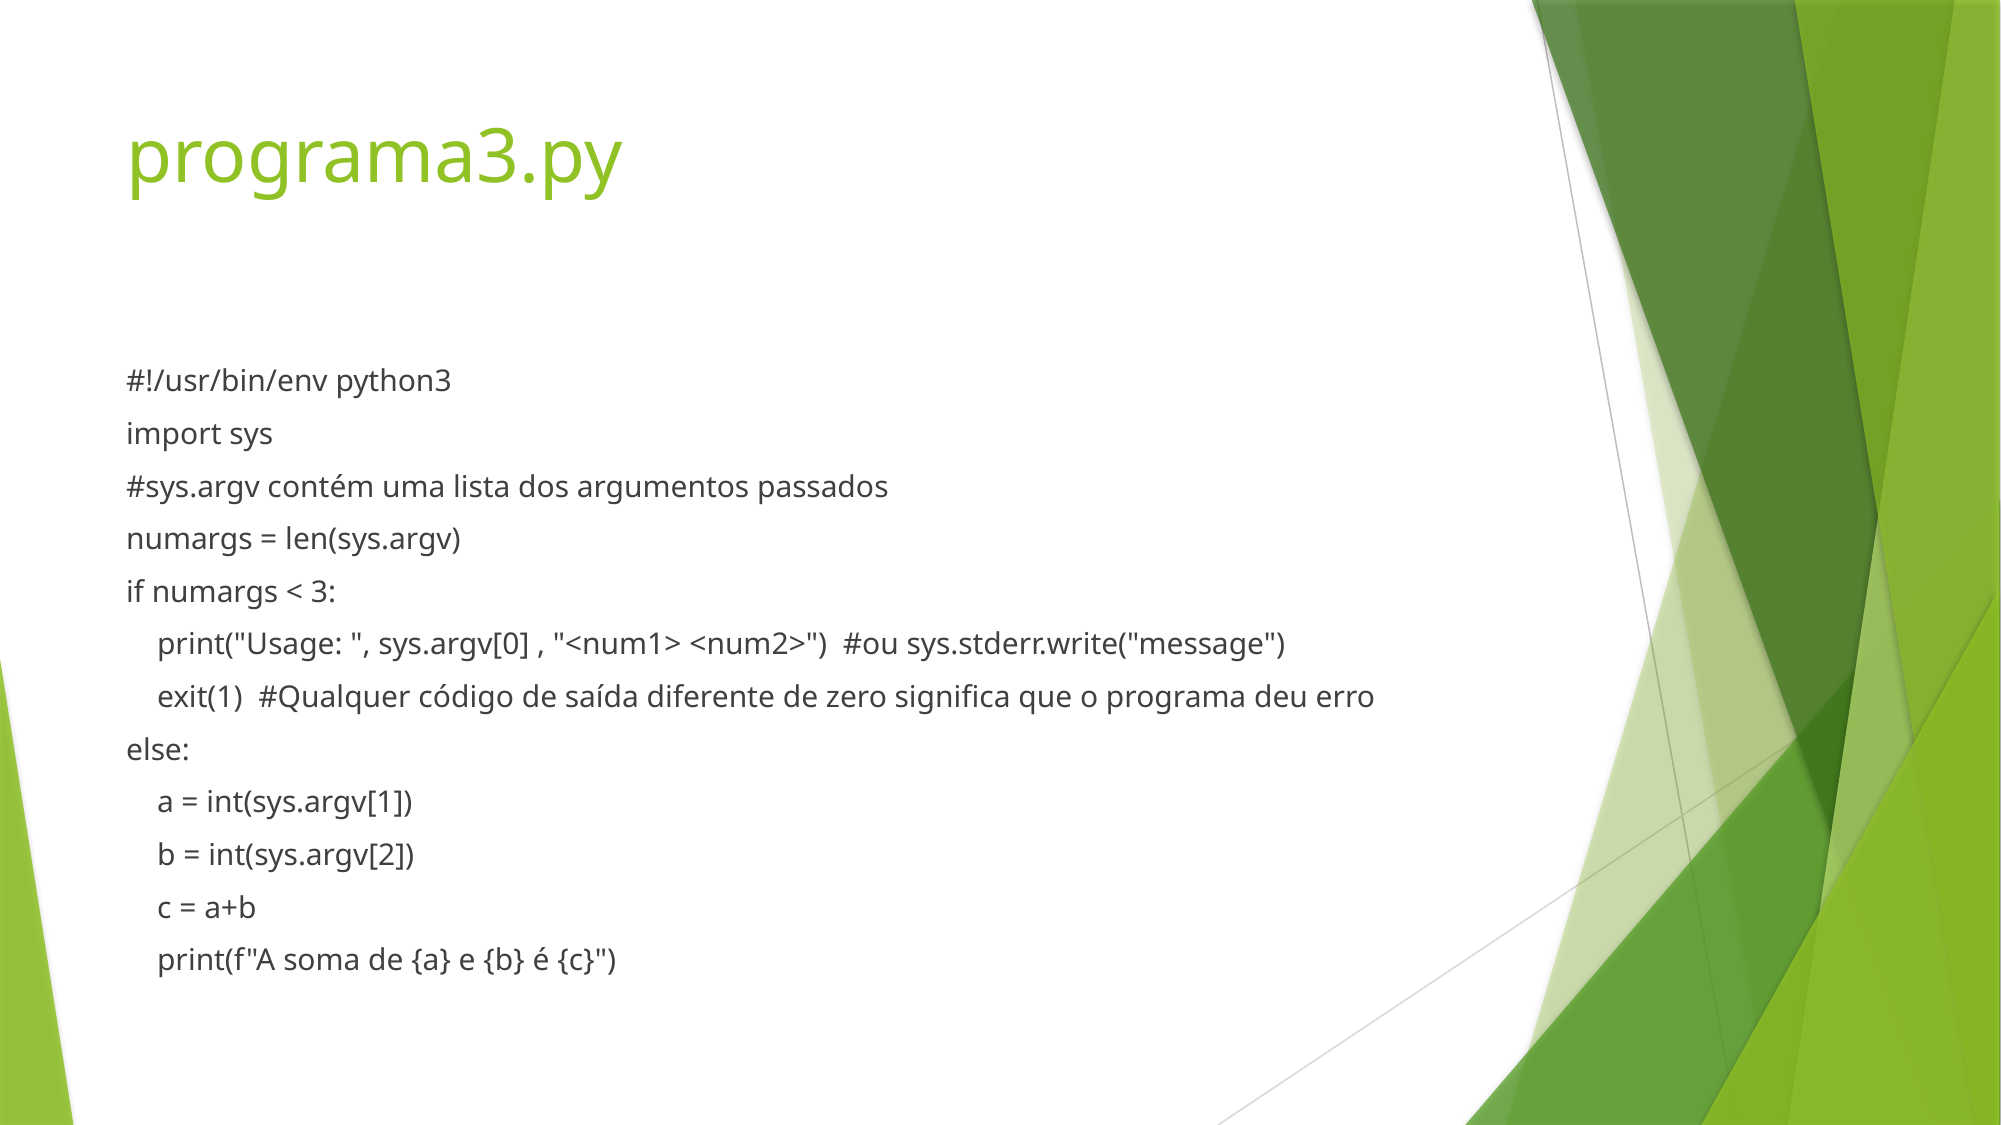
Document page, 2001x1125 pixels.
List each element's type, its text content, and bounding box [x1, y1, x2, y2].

title programa3.py [111, 99, 1522, 317]
list #!/usr/bin/env python3 import sys #sys.argv contém uma lista dos argumentos passados numargs = len(sys.argv) if numargs < 3: print("Usage: ", sys.argv[0] , "<num1> <num2>") #ou sys.stderr.write("message") exit(1) #Qualquer código de saída diferente de zero significa que o programa deu erro else: a = int(sys.argv[1]) b = int(sys.argv[2]) c = a+b print(f"A soma de {a} e {b} é {c}") [111, 354, 1522, 992]
